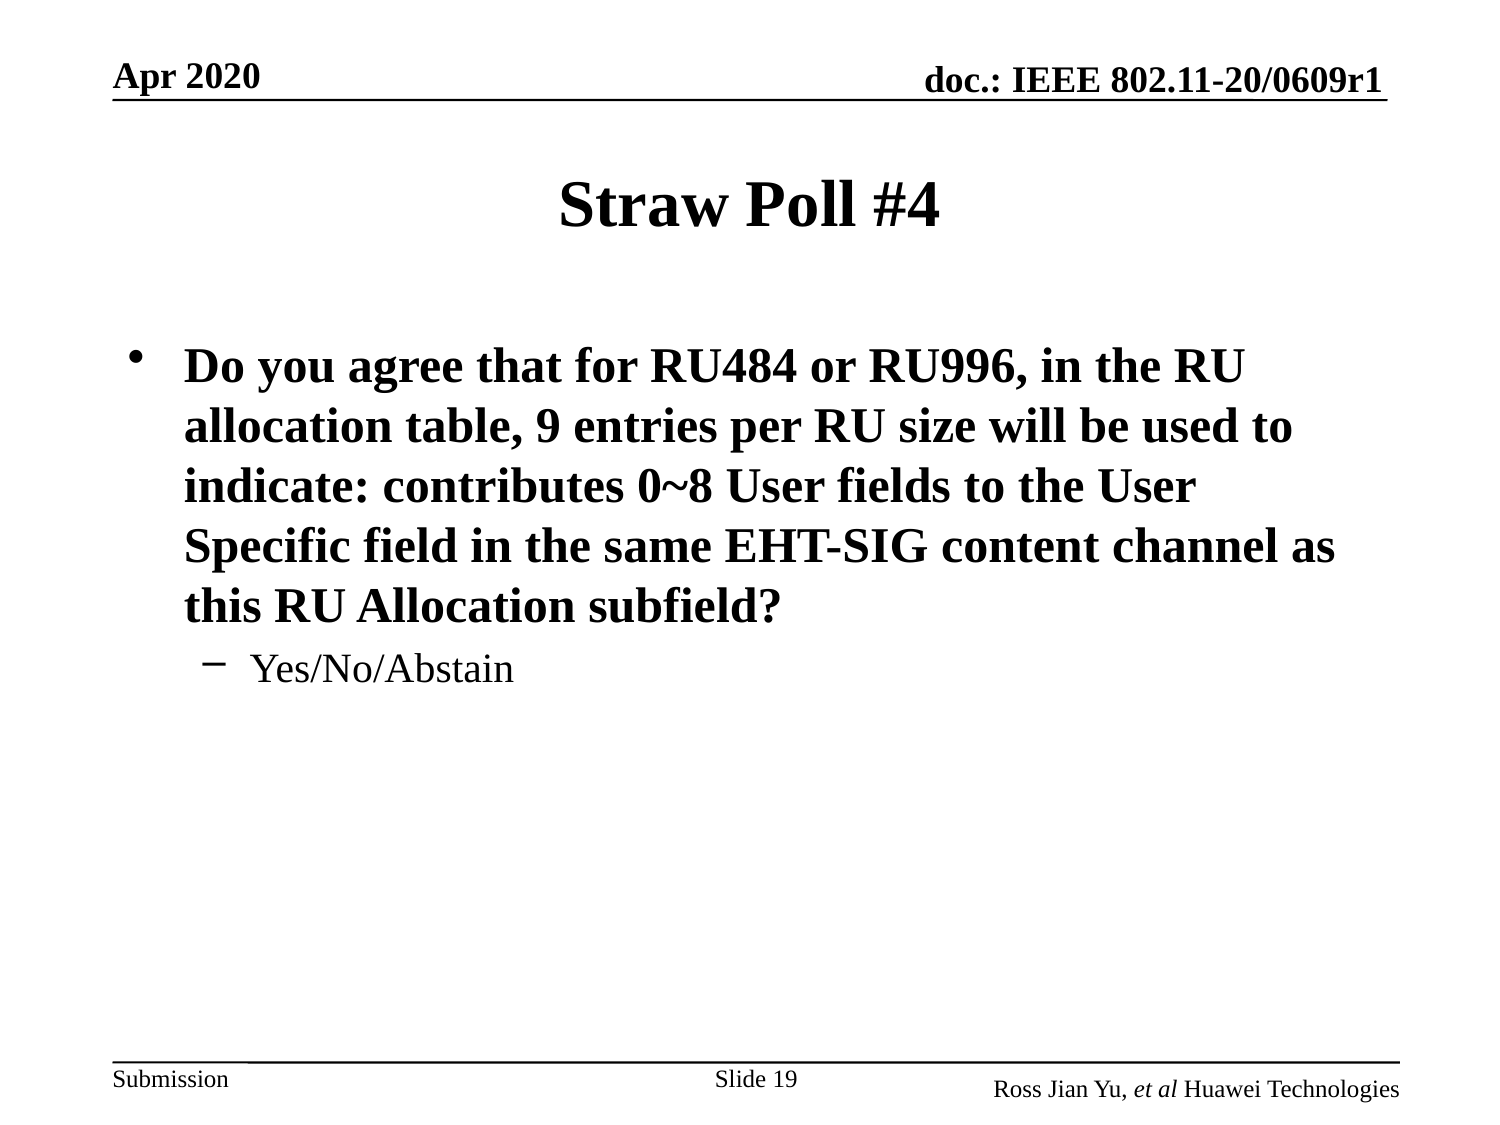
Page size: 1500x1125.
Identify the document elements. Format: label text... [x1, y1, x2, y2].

slide_number Slide 19 [712, 1061, 800, 1093]
title Straw Poll #4 [112, 112, 1388, 288]
list Do you agree that for RU484 or RU996, in the RU allocation table, 9 entries per RU size will be used to indicate: contributes 0~8 User fields to the User Specific field in the same EHT-SIG content channel as this RU Allocation subfield? Yes/No/Abstain [112, 324, 1388, 1001]
